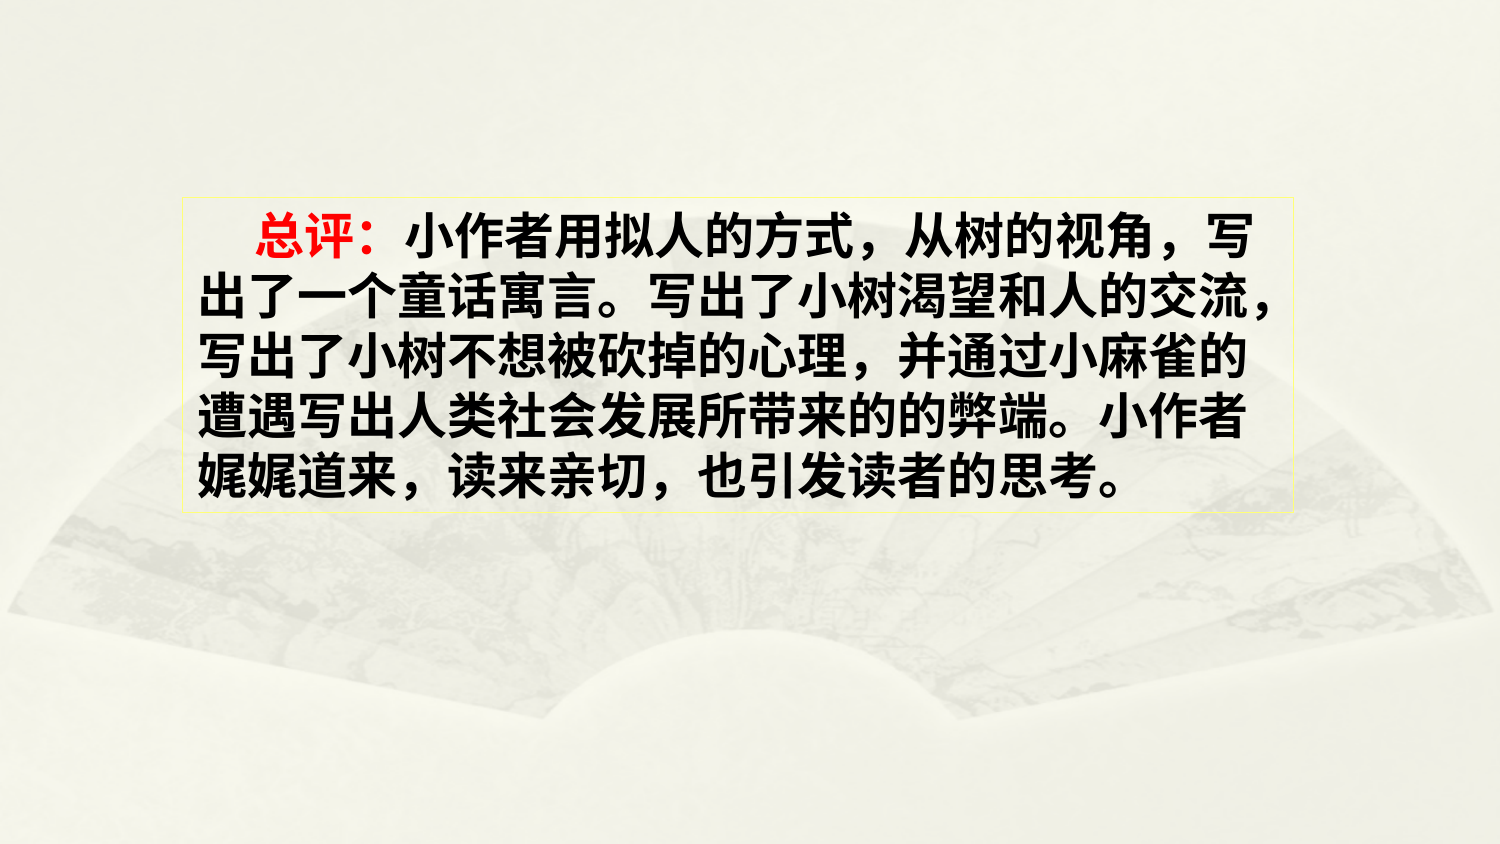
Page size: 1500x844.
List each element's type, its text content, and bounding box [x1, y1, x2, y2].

text_box 总评：小作者用拟人的方式，从树的视角，写出了一个童话寓言。写出了小树渴望和人的交流，写出了小树不想被砍掉的心理，并通过小麻雀的遭遇写出人类社会发展所带来的的弊端。小作者娓娓道来，读来亲切，也引发读者的思考。 [182, 197, 1294, 513]
